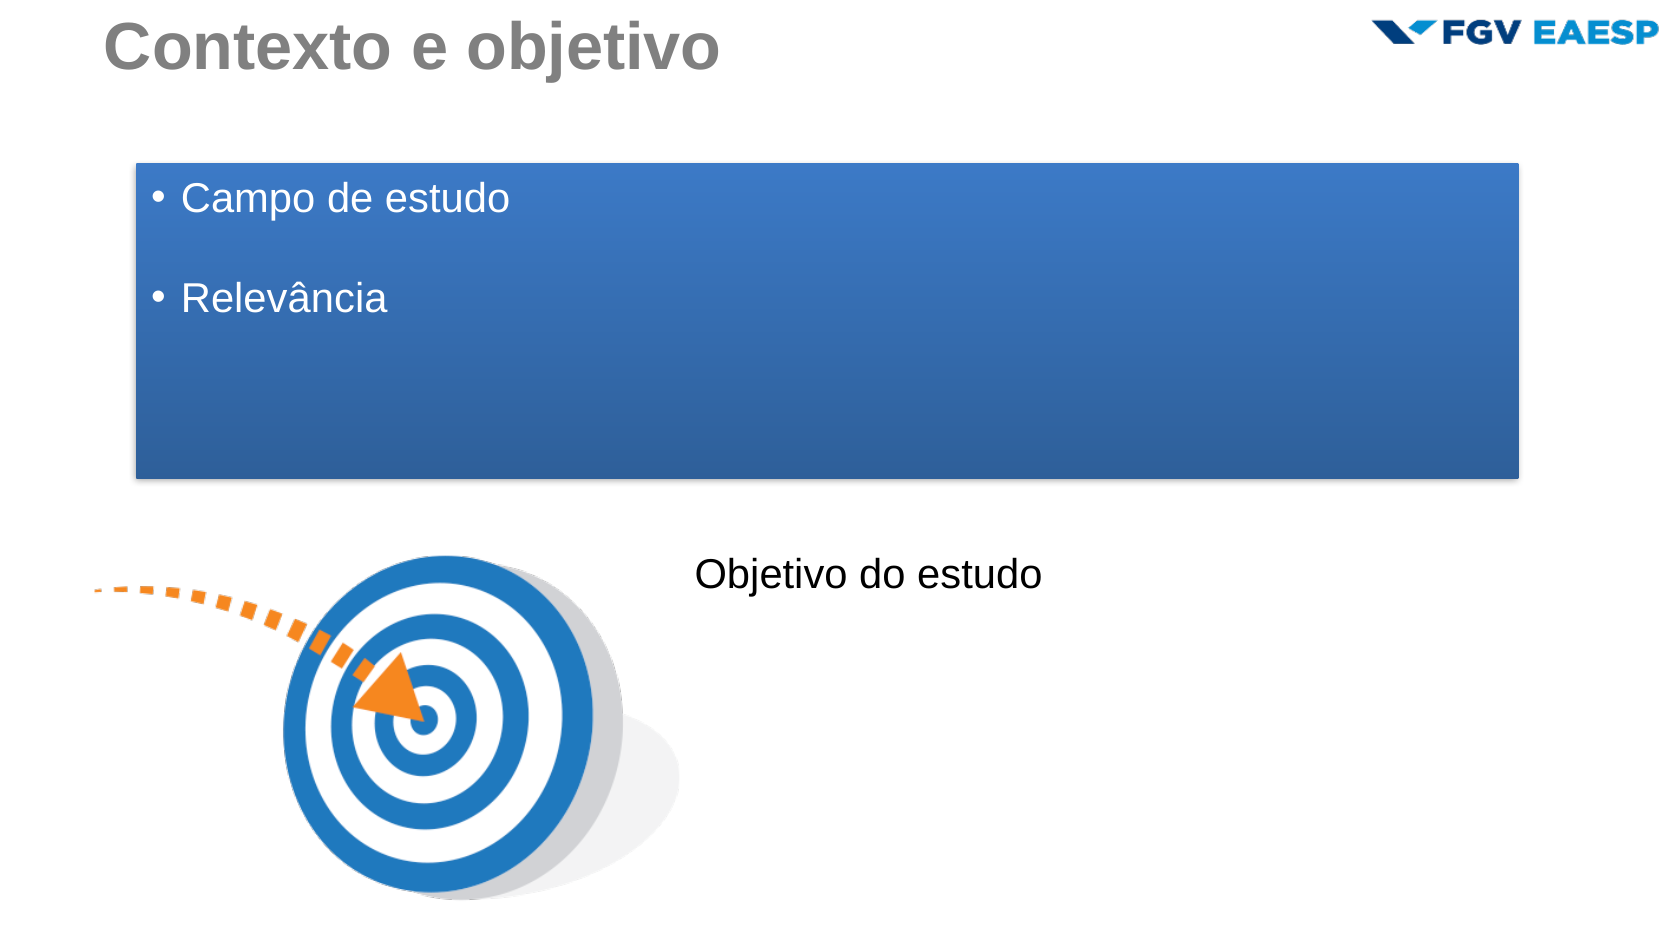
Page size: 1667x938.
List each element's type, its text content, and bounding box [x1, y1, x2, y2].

text_box Objetivo do estudo [682, 539, 1513, 605]
picture [1371, 0, 1667, 47]
title Contexto e objetivo [89, 1, 1440, 115]
text_box Campo de estudo Relevância [136, 163, 1519, 479]
picture [92, 539, 682, 915]
